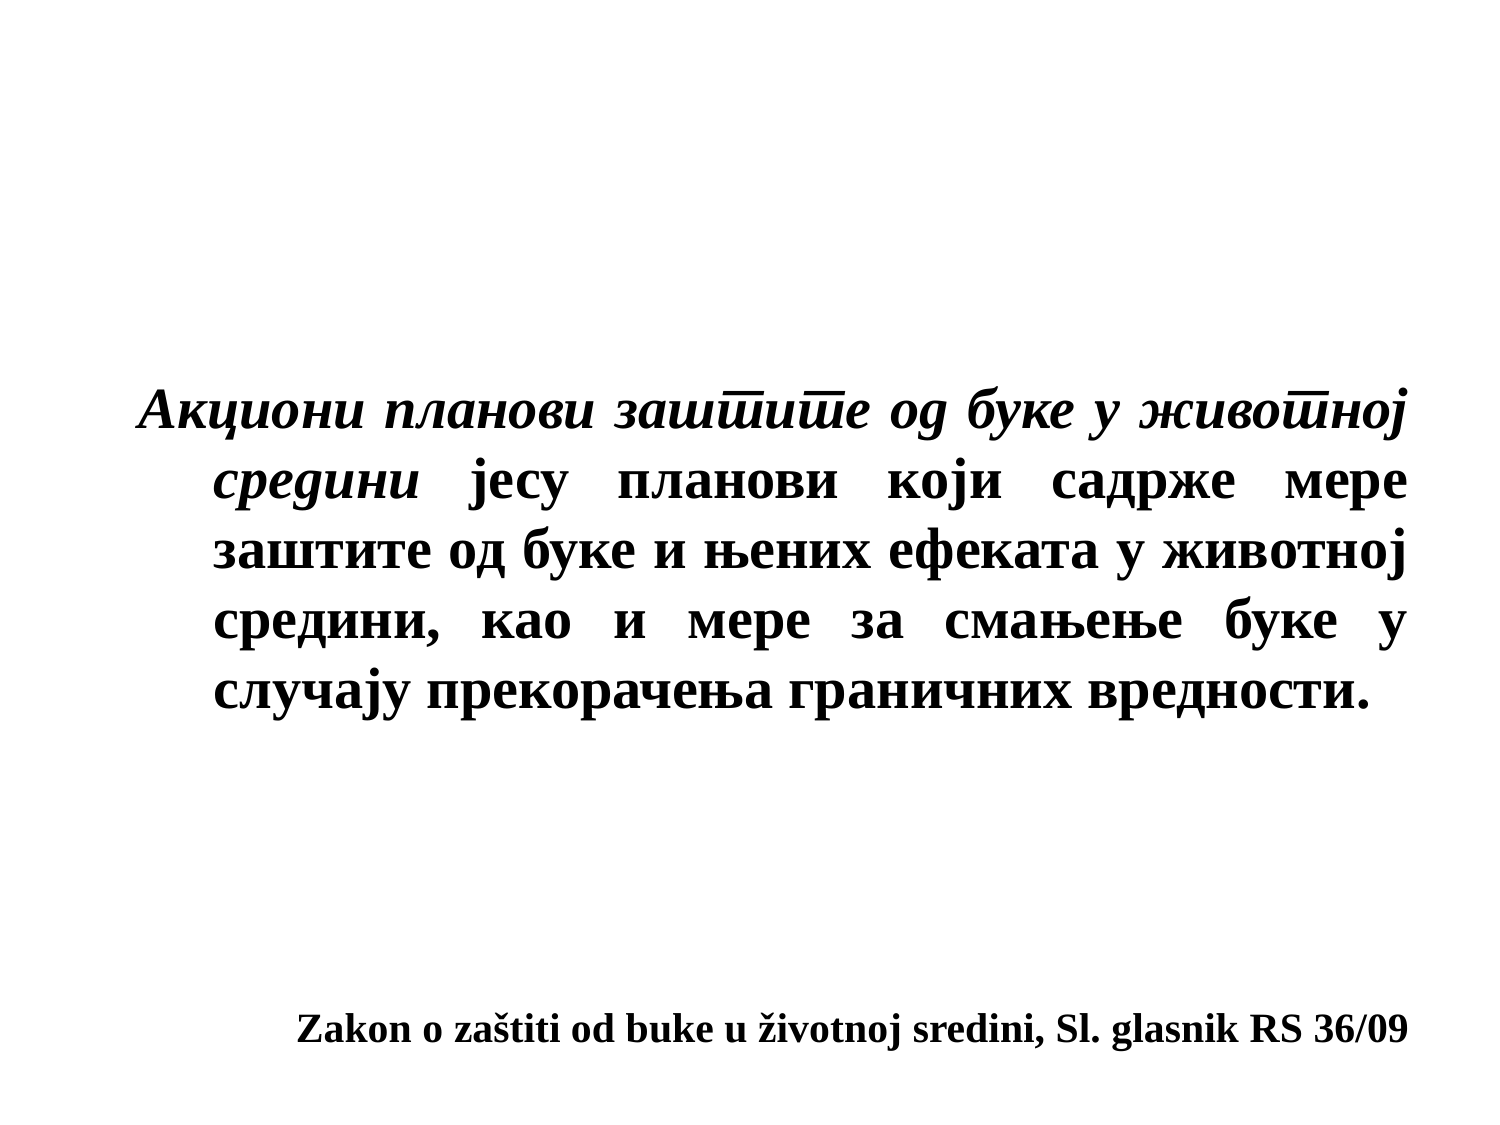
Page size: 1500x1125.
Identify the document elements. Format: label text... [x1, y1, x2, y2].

text_box Акциони планови заштите од буке у животној средини јесу планови који садрже мере заштите од буке и њених ефеката у животној средини, као и мере за смањење буке у случају прекорачења граничних вредности. [123, 362, 1424, 728]
text_box Zakon o zaštiti od buke u životnoj sredini, Sl. glasnik RS 36/09 [183, 993, 1436, 1059]
